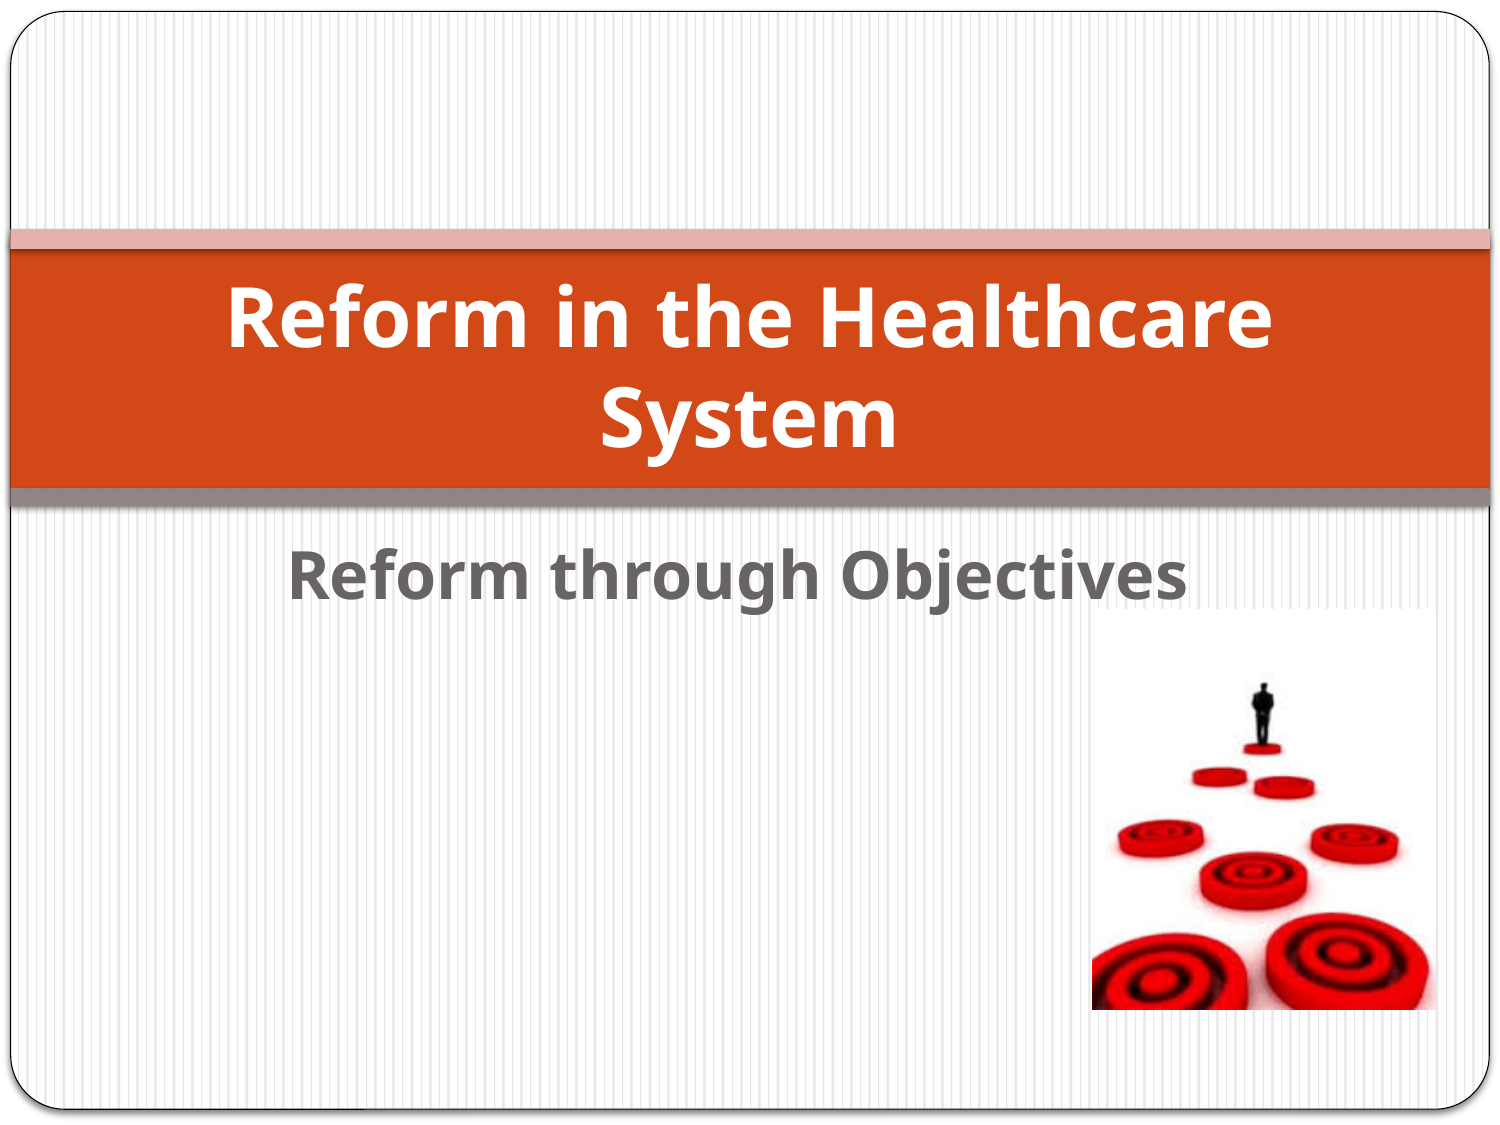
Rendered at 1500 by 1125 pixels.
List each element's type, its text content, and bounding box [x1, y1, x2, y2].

picture [1092, 609, 1436, 1010]
title Reform in the Healthcare System [75, 247, 1425, 489]
subtitle Reform through Objectives [212, 525, 1263, 788]
